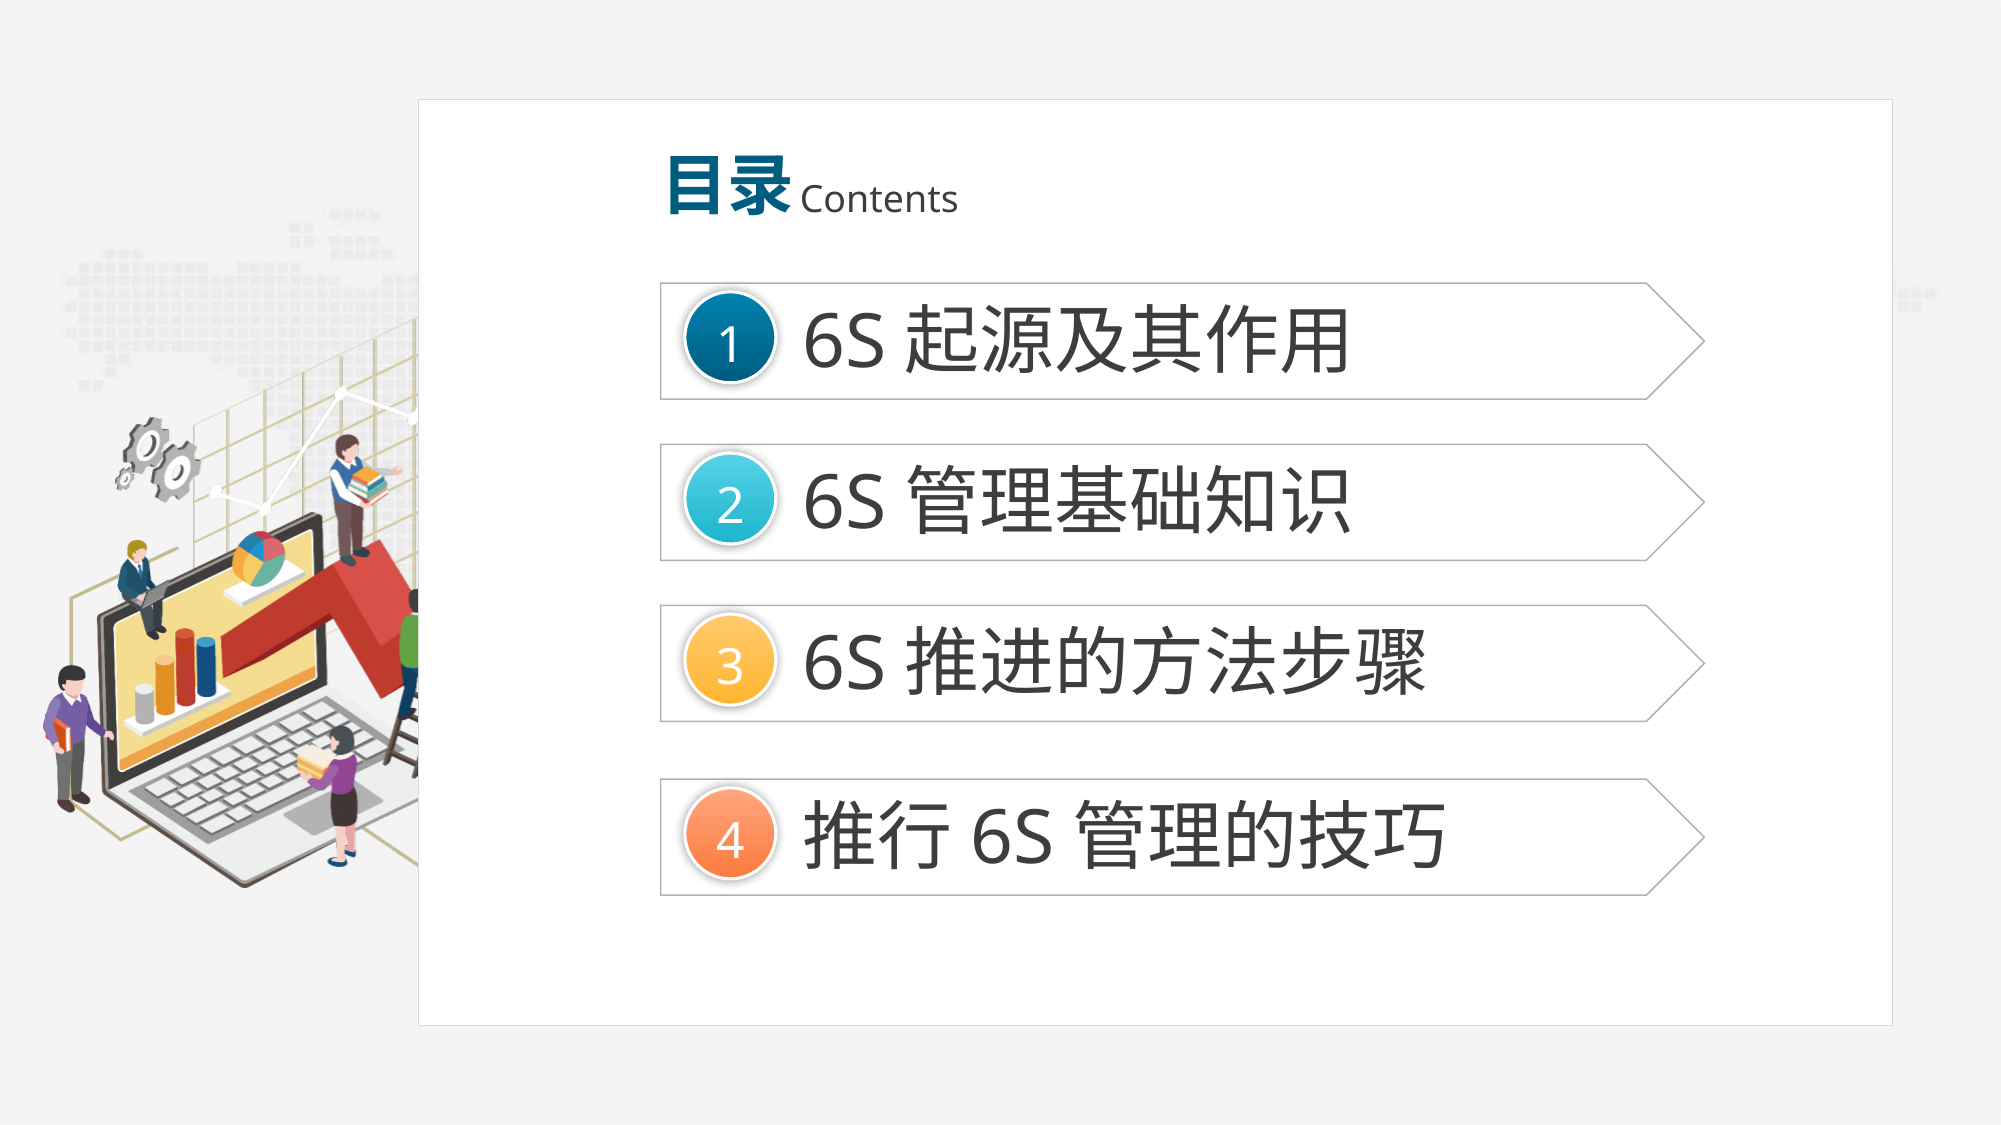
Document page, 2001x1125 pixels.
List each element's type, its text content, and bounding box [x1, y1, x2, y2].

text_box 推行6S管理的技巧 [824, 791, 1506, 887]
text_box [820, 779, 1705, 896]
text_box 6S起源及其作用 [787, 295, 1506, 391]
text_box [824, 444, 1705, 561]
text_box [645, 135, 971, 232]
text_box [418, 99, 1893, 1026]
text_box 6S推进的方法步骤 [824, 617, 1506, 713]
picture [0, 0, 2001, 1125]
text_box [824, 605, 1705, 722]
text_box [660, 283, 1705, 400]
text_box 6S管理基础知识 [824, 456, 1506, 552]
text_box 1 [705, 291, 755, 299]
